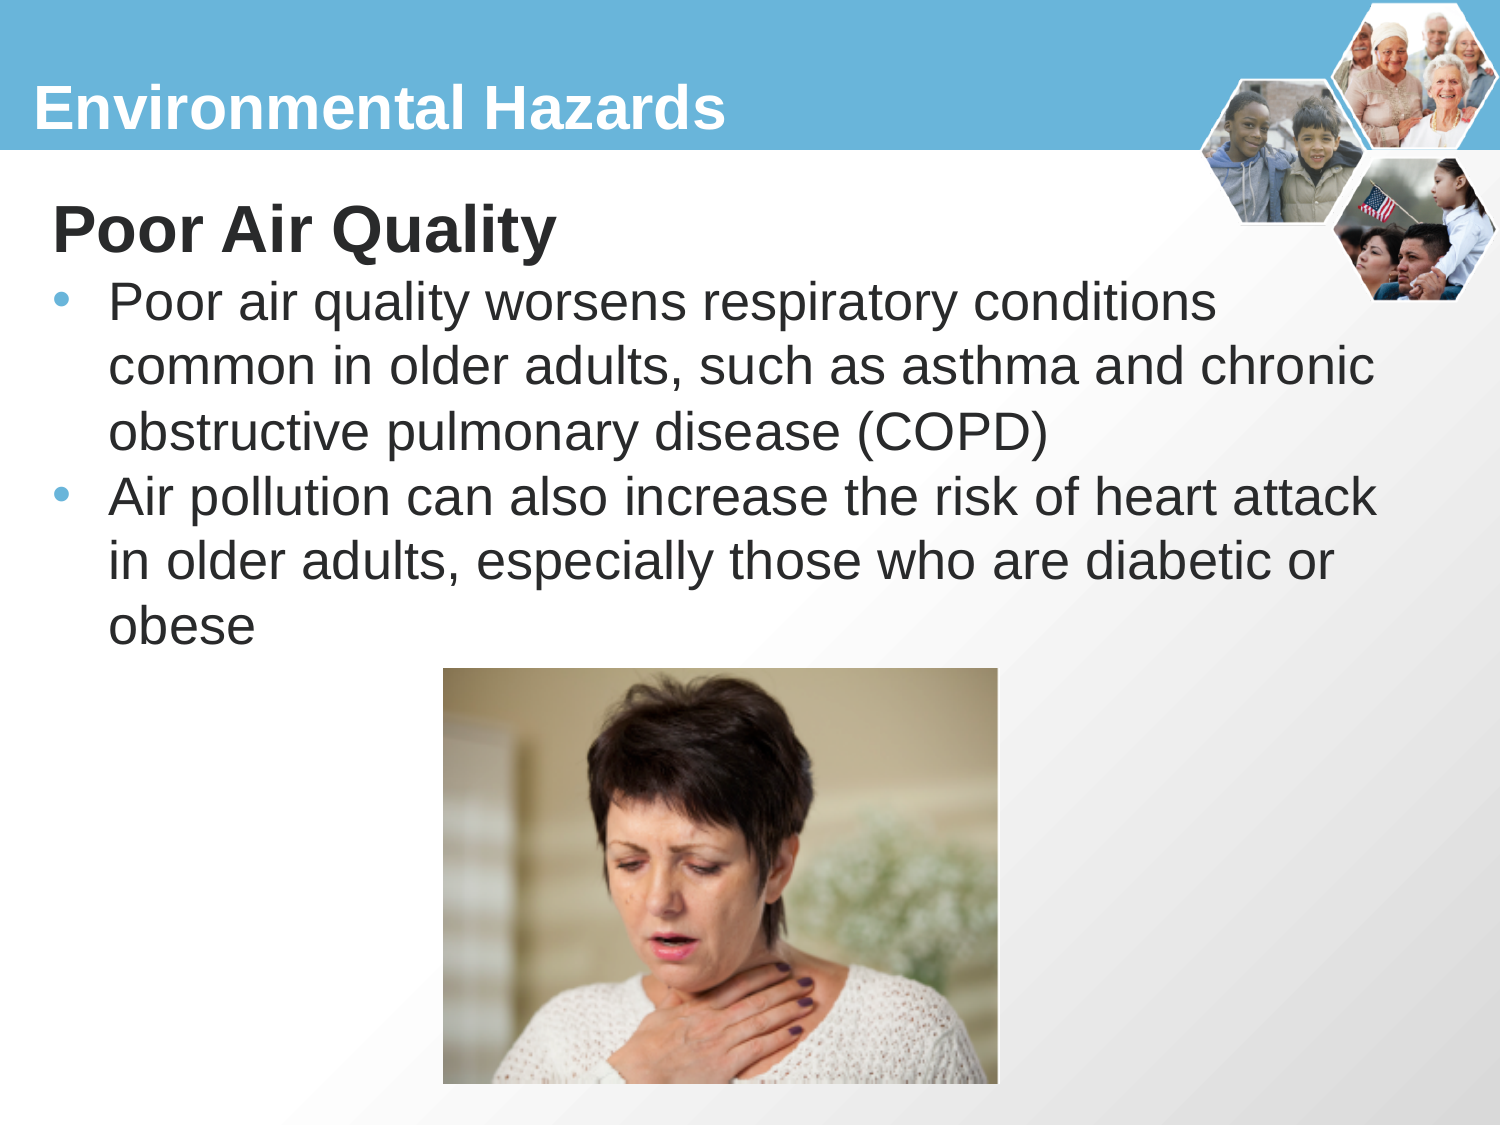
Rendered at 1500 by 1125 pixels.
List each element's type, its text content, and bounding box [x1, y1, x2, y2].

picture [1173, 2, 1500, 303]
picture [443, 668, 1000, 1084]
title Environmental Hazards [18, 0, 1425, 150]
text_box Poor Air Quality Poor air quality worsens respiratory conditions common in older adults, such as asthma and chronic obstructive pulmonary disease (COPD) Air pollution can also increase the risk of heart attack in older adults, especially those who are diabetic or obese [37, 178, 1444, 664]
